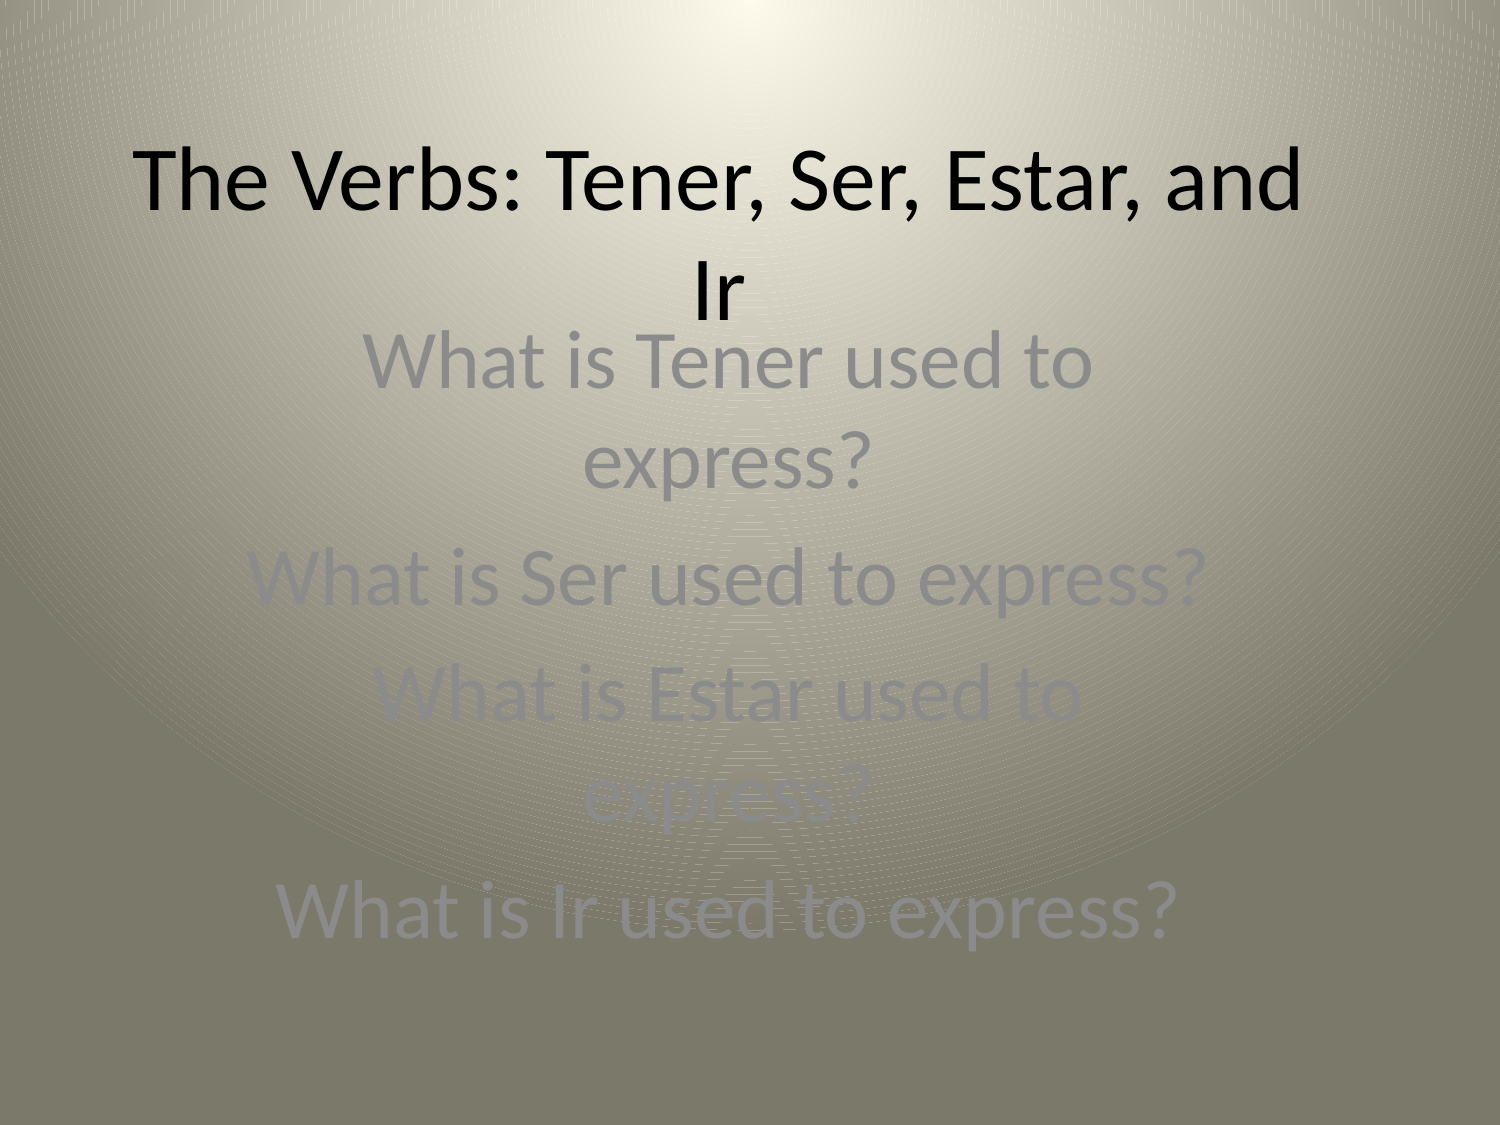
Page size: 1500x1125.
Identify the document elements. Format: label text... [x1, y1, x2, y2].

title The Verbs: Tener, Ser, Estar, and Ir [81, 108, 1357, 350]
subtitle What is Tener used to express? What is Ser used to express? What is Estar used to express? What is Ir used to express? [203, 297, 1254, 586]
